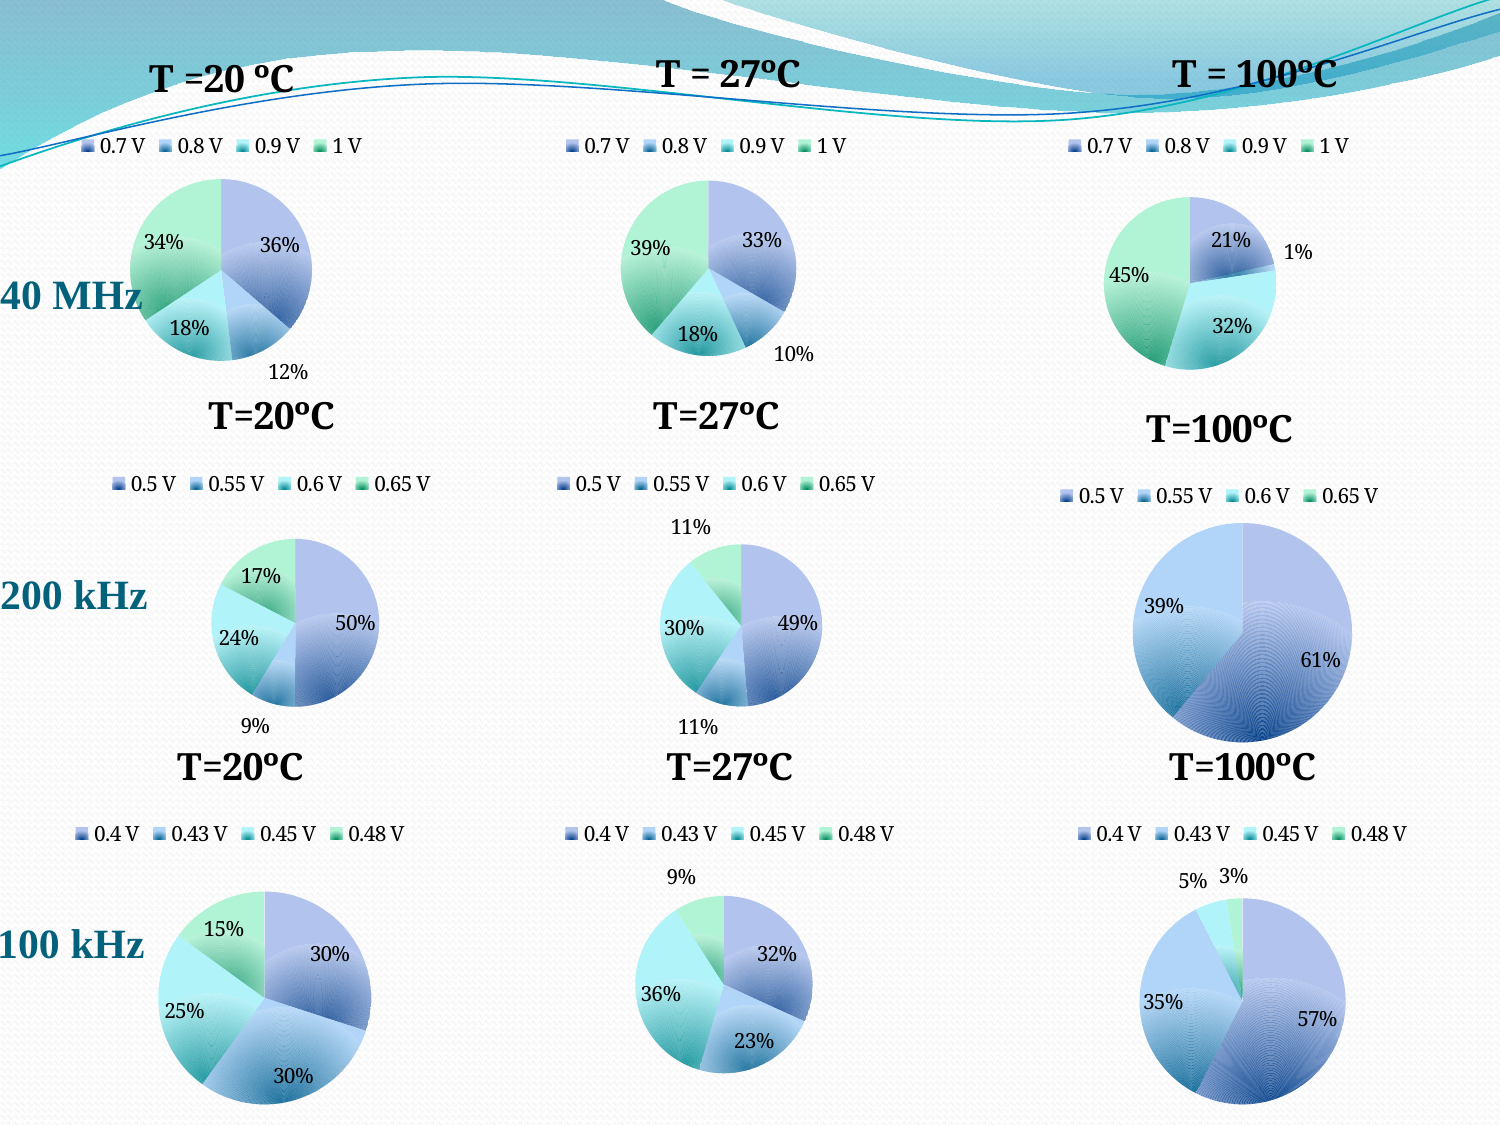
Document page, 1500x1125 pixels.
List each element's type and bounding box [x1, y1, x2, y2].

chart [0, 24, 1500, 1113]
